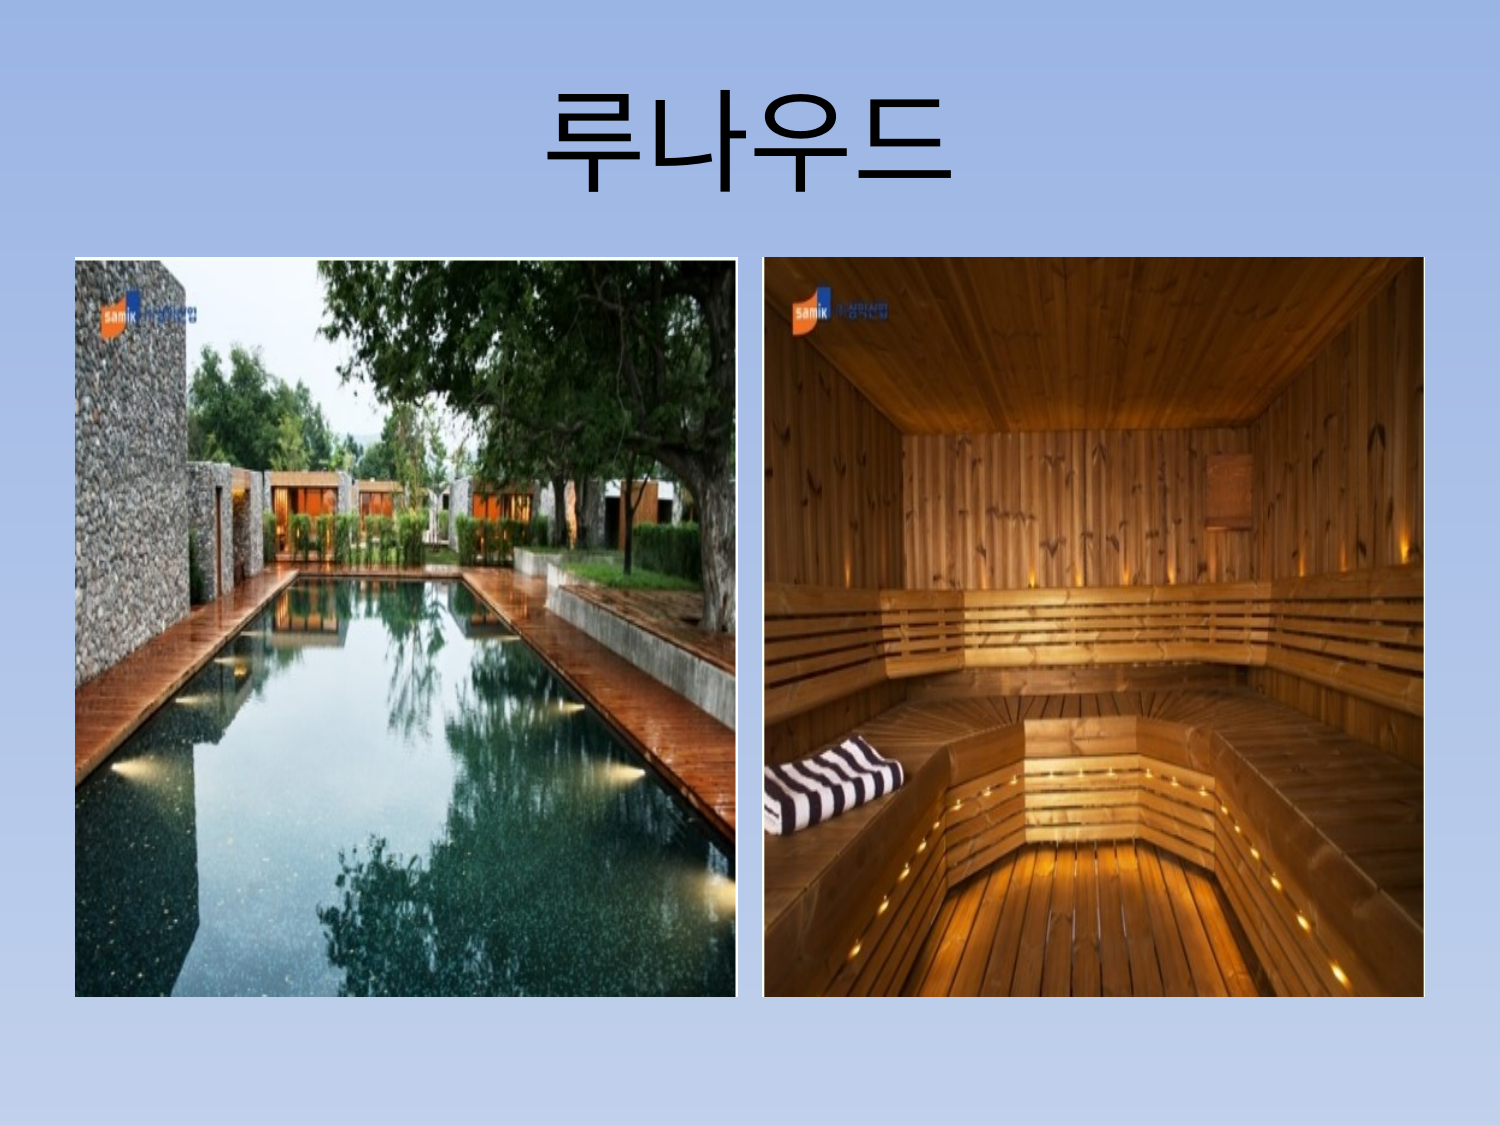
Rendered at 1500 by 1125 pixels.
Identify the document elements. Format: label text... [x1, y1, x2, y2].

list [74, 257, 738, 997]
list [762, 257, 1426, 997]
title 루나우드 [75, 45, 1425, 233]
